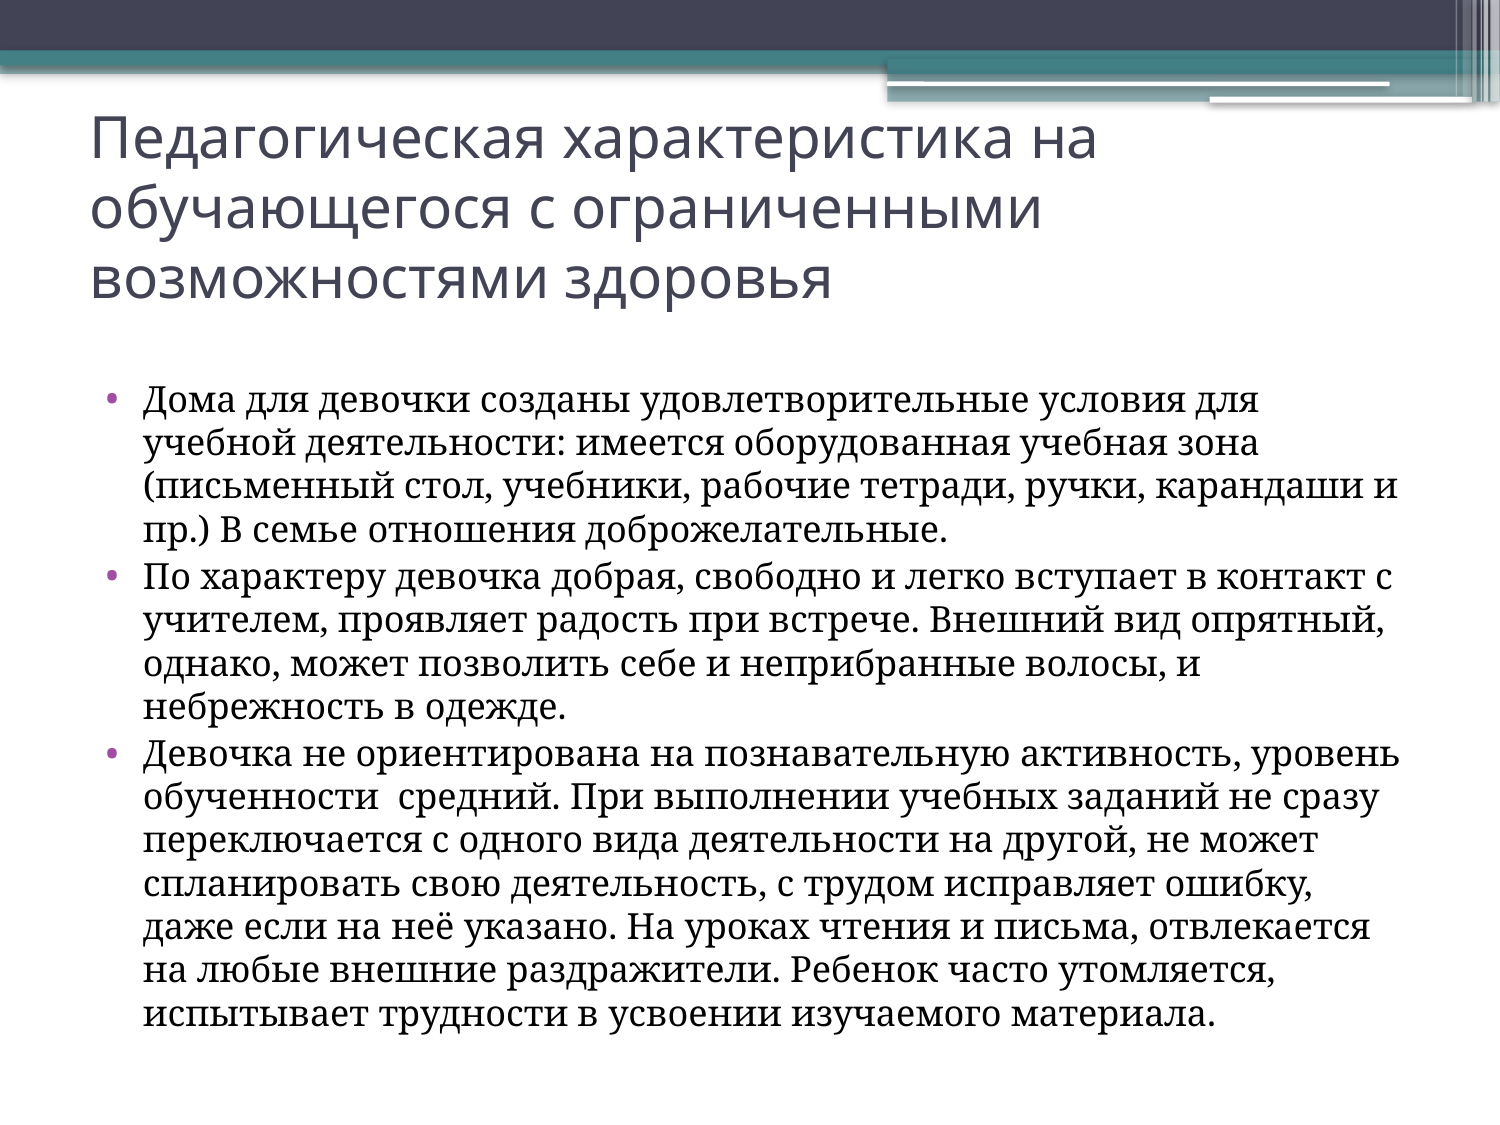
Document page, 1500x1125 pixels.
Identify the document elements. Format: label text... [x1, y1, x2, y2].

title Педагогическая характеристика на обучающегося с ограниченными возможностями здоровья [75, 117, 1425, 363]
list Дома для девочки созданы удовлетворительные условия для учебной деятельности: имеется оборудованная учебная зона (письменный стол, учебники, рабочие тетради, ручки, карандаши и пр.) В семье отношения доброжелательные. По характеру девочка добрая, свободно и легко вступает в контакт с учителем, проявляет радость при встрече. Внешний вид опрятный, однако, может позволить себе и неприбранные волосы, и небрежность в одежде. Девочка не ориентирована на познавательную активность, уровень обученности средний. При выполнении учебных заданий не сразу переключается с одного вида деятельности на другой, не может спланировать свою деятельность, с трудом исправляет ошибку, даже если на неё указано. На уроках чтения и письма, отвлекается на любые внешние раздражители. Ребенок часто утомляется, испытывает трудности в усвоении изучаемого материала. [75, 368, 1425, 1079]
